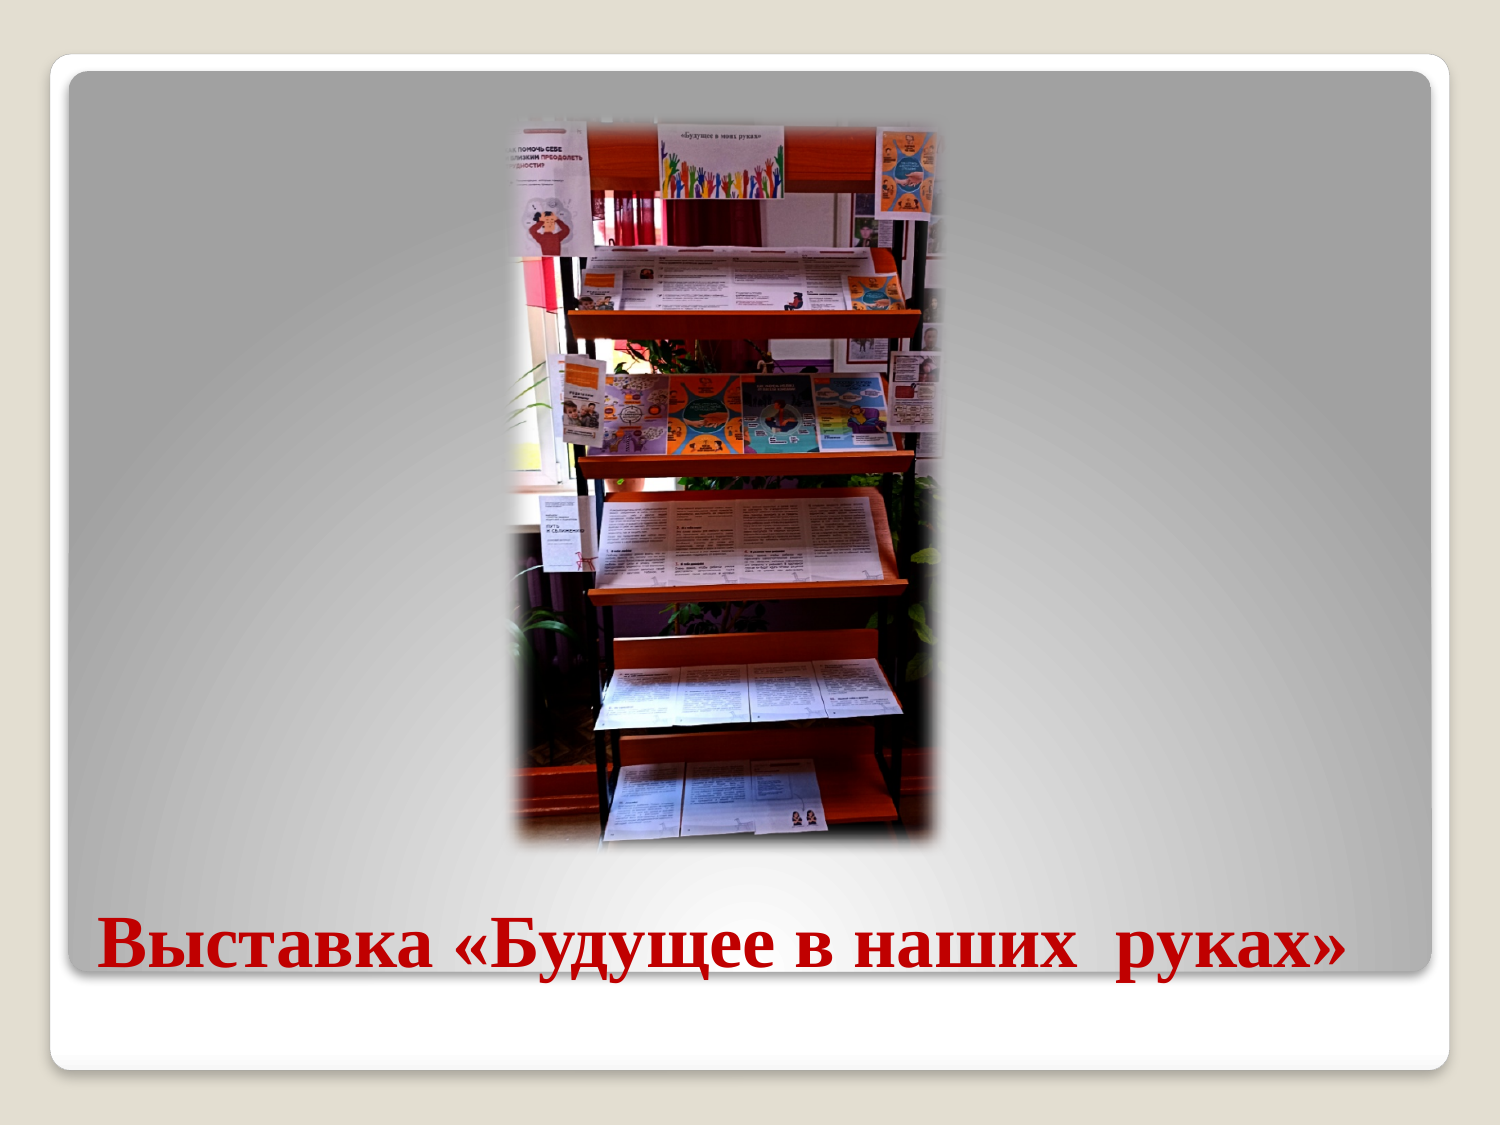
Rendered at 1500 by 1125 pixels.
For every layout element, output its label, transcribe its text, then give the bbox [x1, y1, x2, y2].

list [501, 113, 952, 858]
title Выставка «Будущее в наших руках» [82, 817, 1425, 990]
